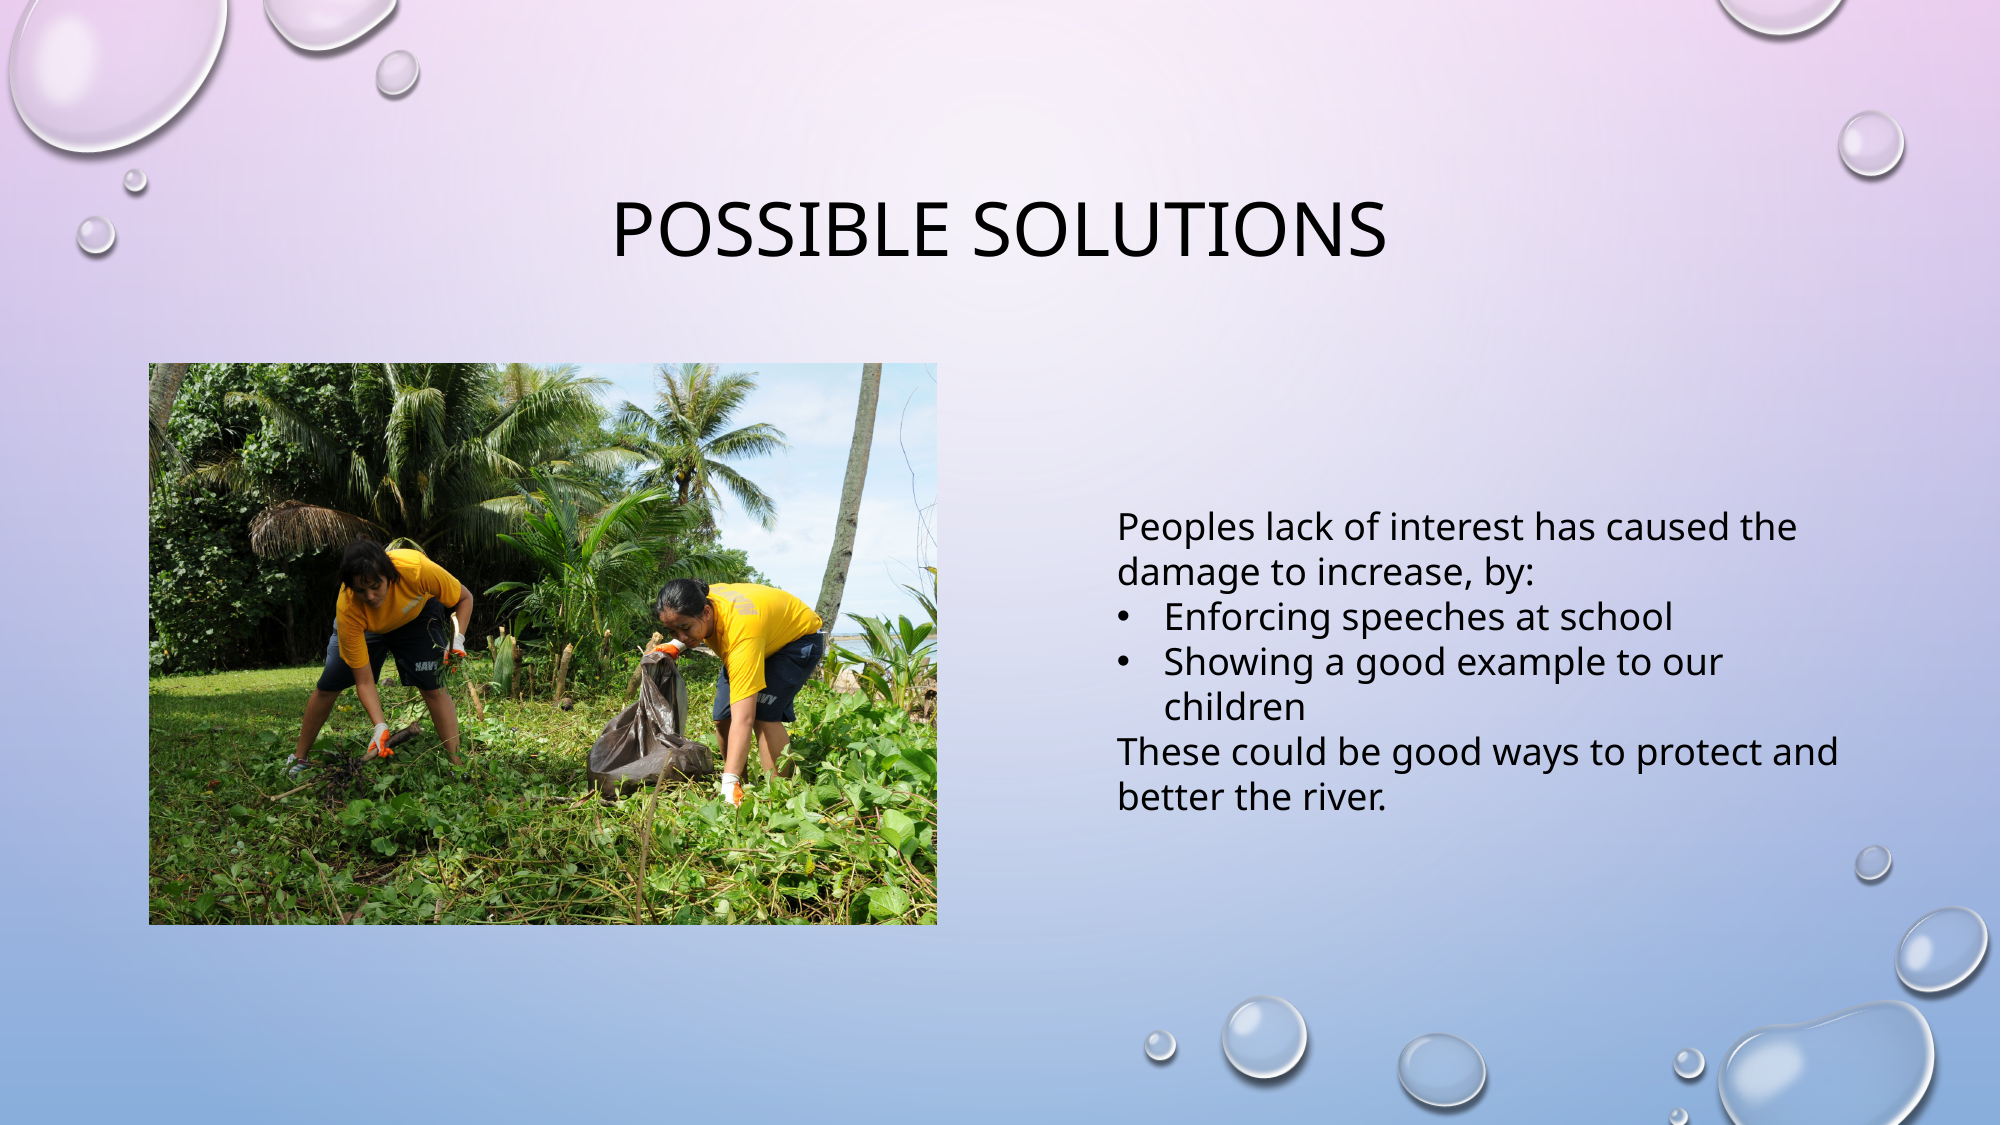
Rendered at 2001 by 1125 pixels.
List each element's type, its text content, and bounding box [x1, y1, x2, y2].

title Possible solutions [149, 101, 1851, 364]
text_box Peoples lack of interest has caused the damage to increase, by: Enforcing speeches at school Showing a good example to our children These could be good ways to protect and better the river. [1102, 495, 1886, 826]
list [149, 362, 937, 926]
picture [0, 0, 2000, 1125]
